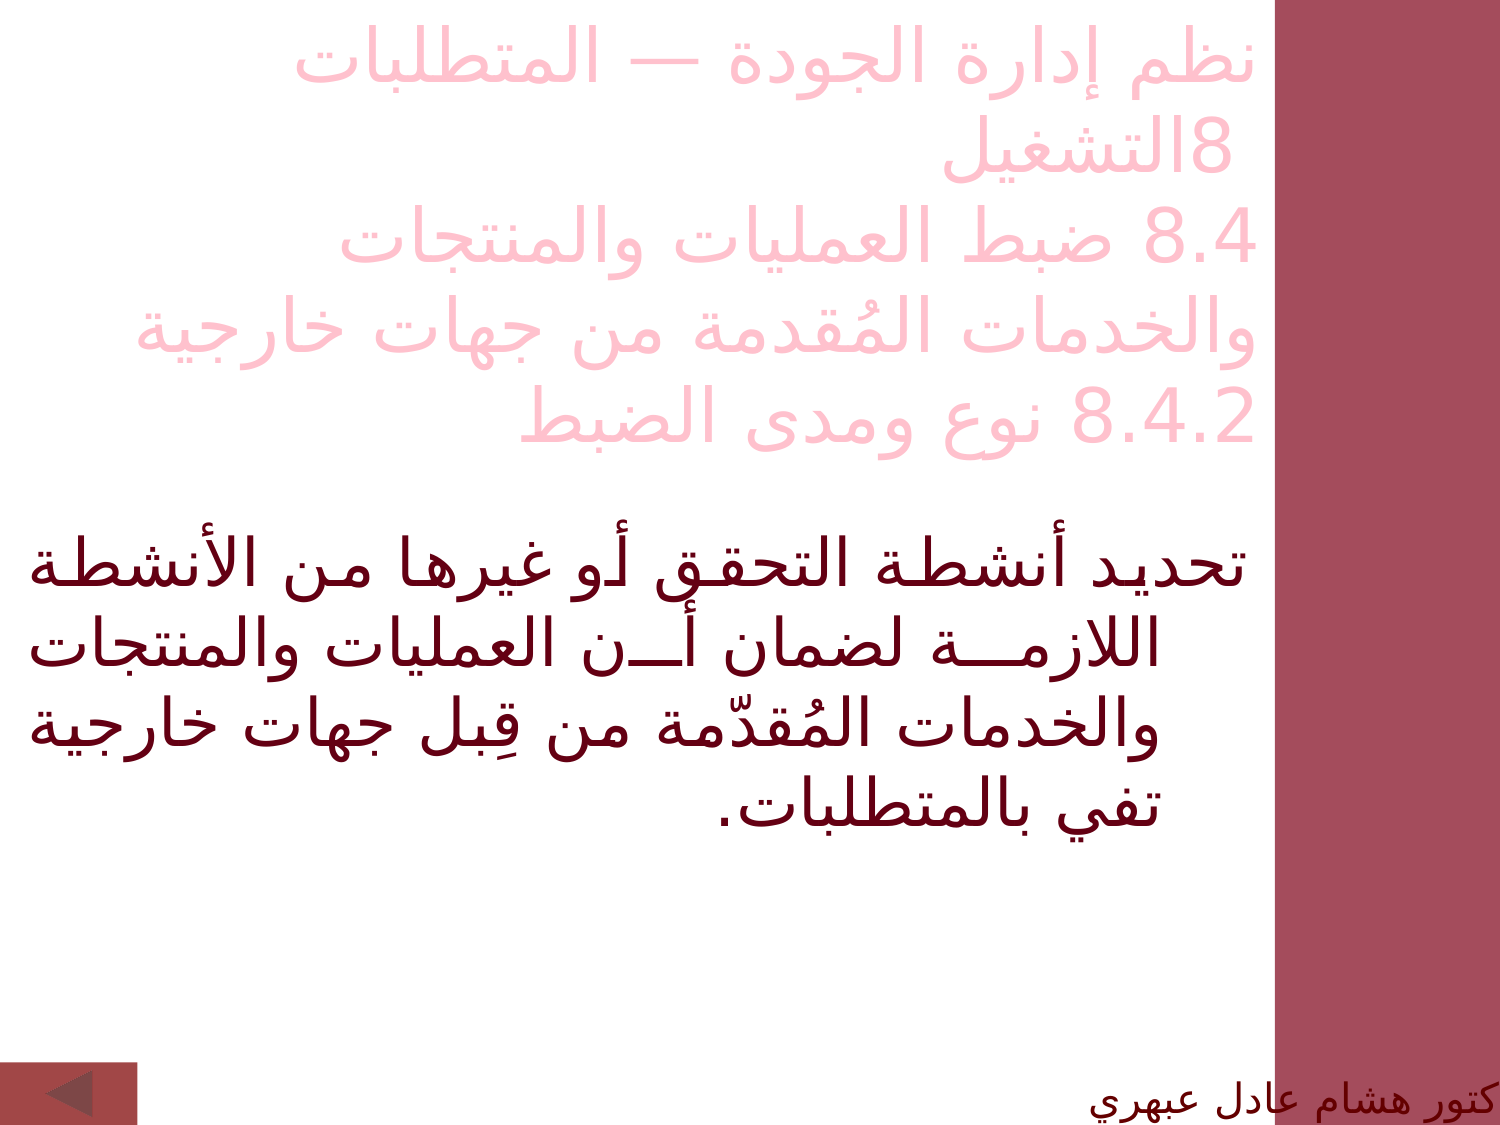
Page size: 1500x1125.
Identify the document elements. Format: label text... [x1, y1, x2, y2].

text_box [1273, 0, 1500, 1064]
text_box تحديد أنشطة التحقق أو غيرها من الأنشطة اللازمة لضمان أن العمليات والمنتجات والخدمات المُقدّمة من قِبل جهات خارجية تفي بالمتطلبات. [12, 512, 1263, 847]
text_box الدكتور هشام عادل عبهري [1073, 1064, 1500, 1125]
text_box نظم إدارة الجودة — المتطلبات 8التشغيل 8.4 ضبط العمليات والمنتجات والخدمات المُقدمة من جهات خارجية 8.4.2 نوع ومدى الضبط [0, 0, 1275, 465]
text_box [0, 1060, 140, 1125]
